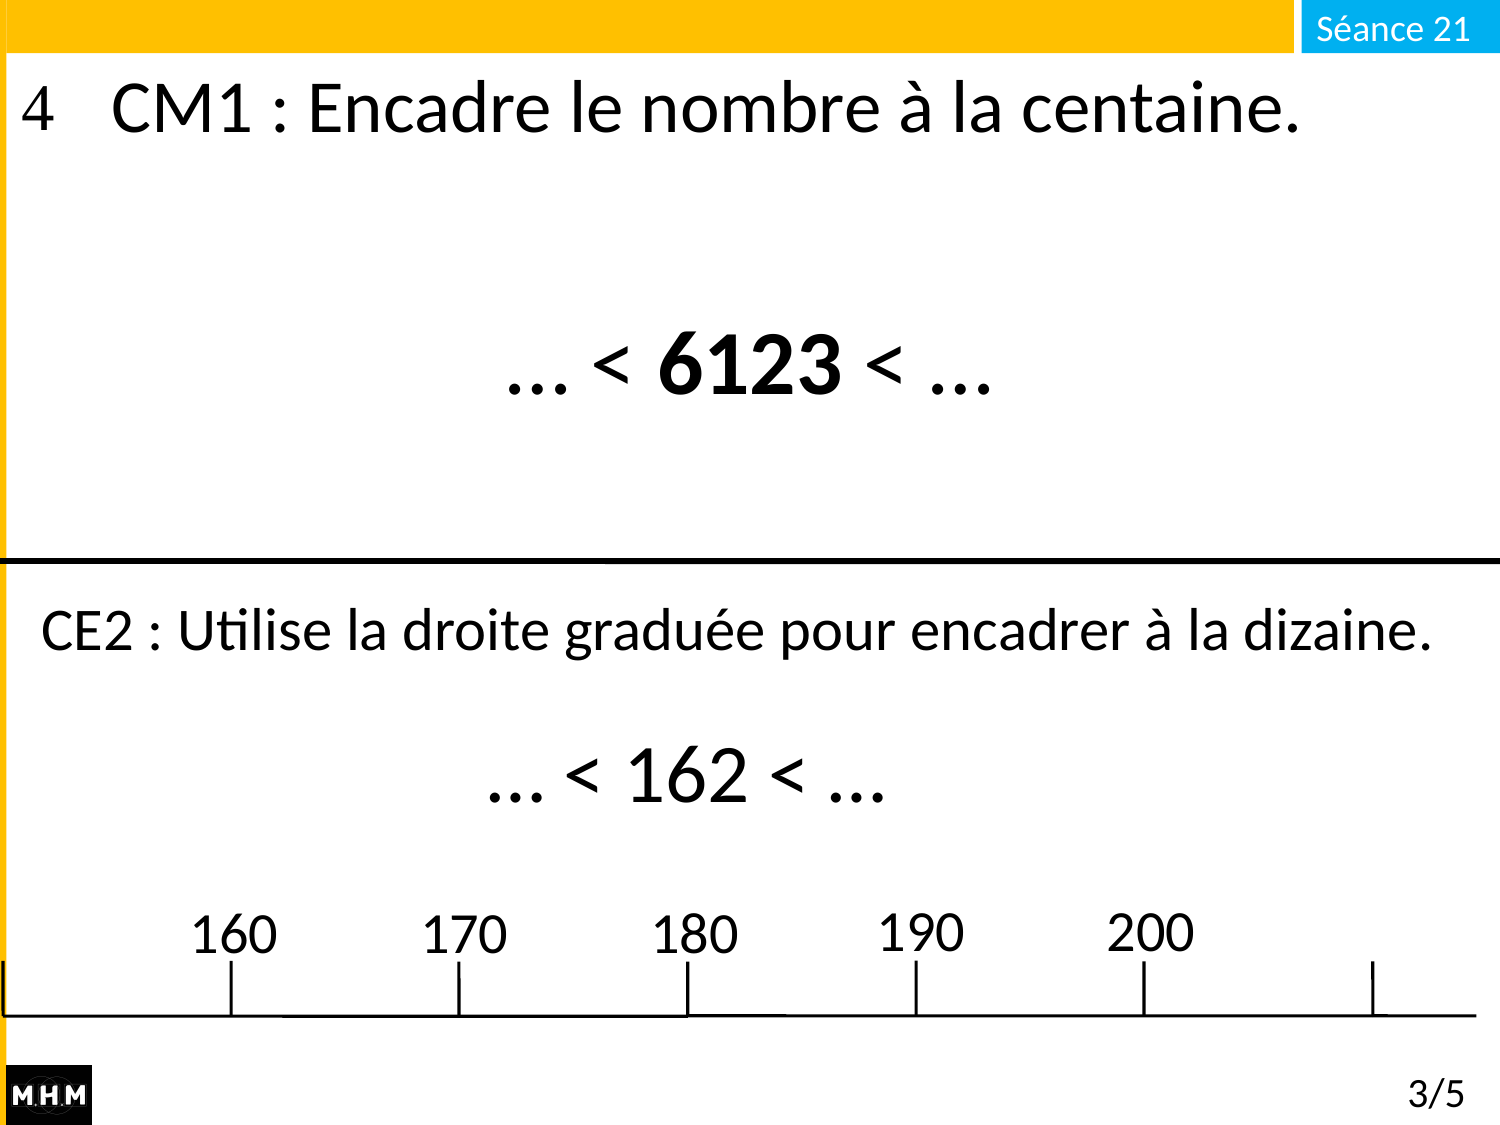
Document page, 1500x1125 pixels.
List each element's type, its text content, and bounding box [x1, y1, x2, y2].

list 3/5 [1373, 1064, 1500, 1125]
text_box … < 6123 < … [472, 295, 1028, 420]
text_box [2, 885, 1477, 1017]
text_box … < 162 < … [472, 712, 945, 827]
title CE2 : Utilise la droite graduée pour encadrer à la dizaine. [26, 562, 1500, 701]
text_box CM1 : Encadre le nombre à la centaine. [96, 60, 1391, 157]
picture [6, 1065, 92, 1125]
